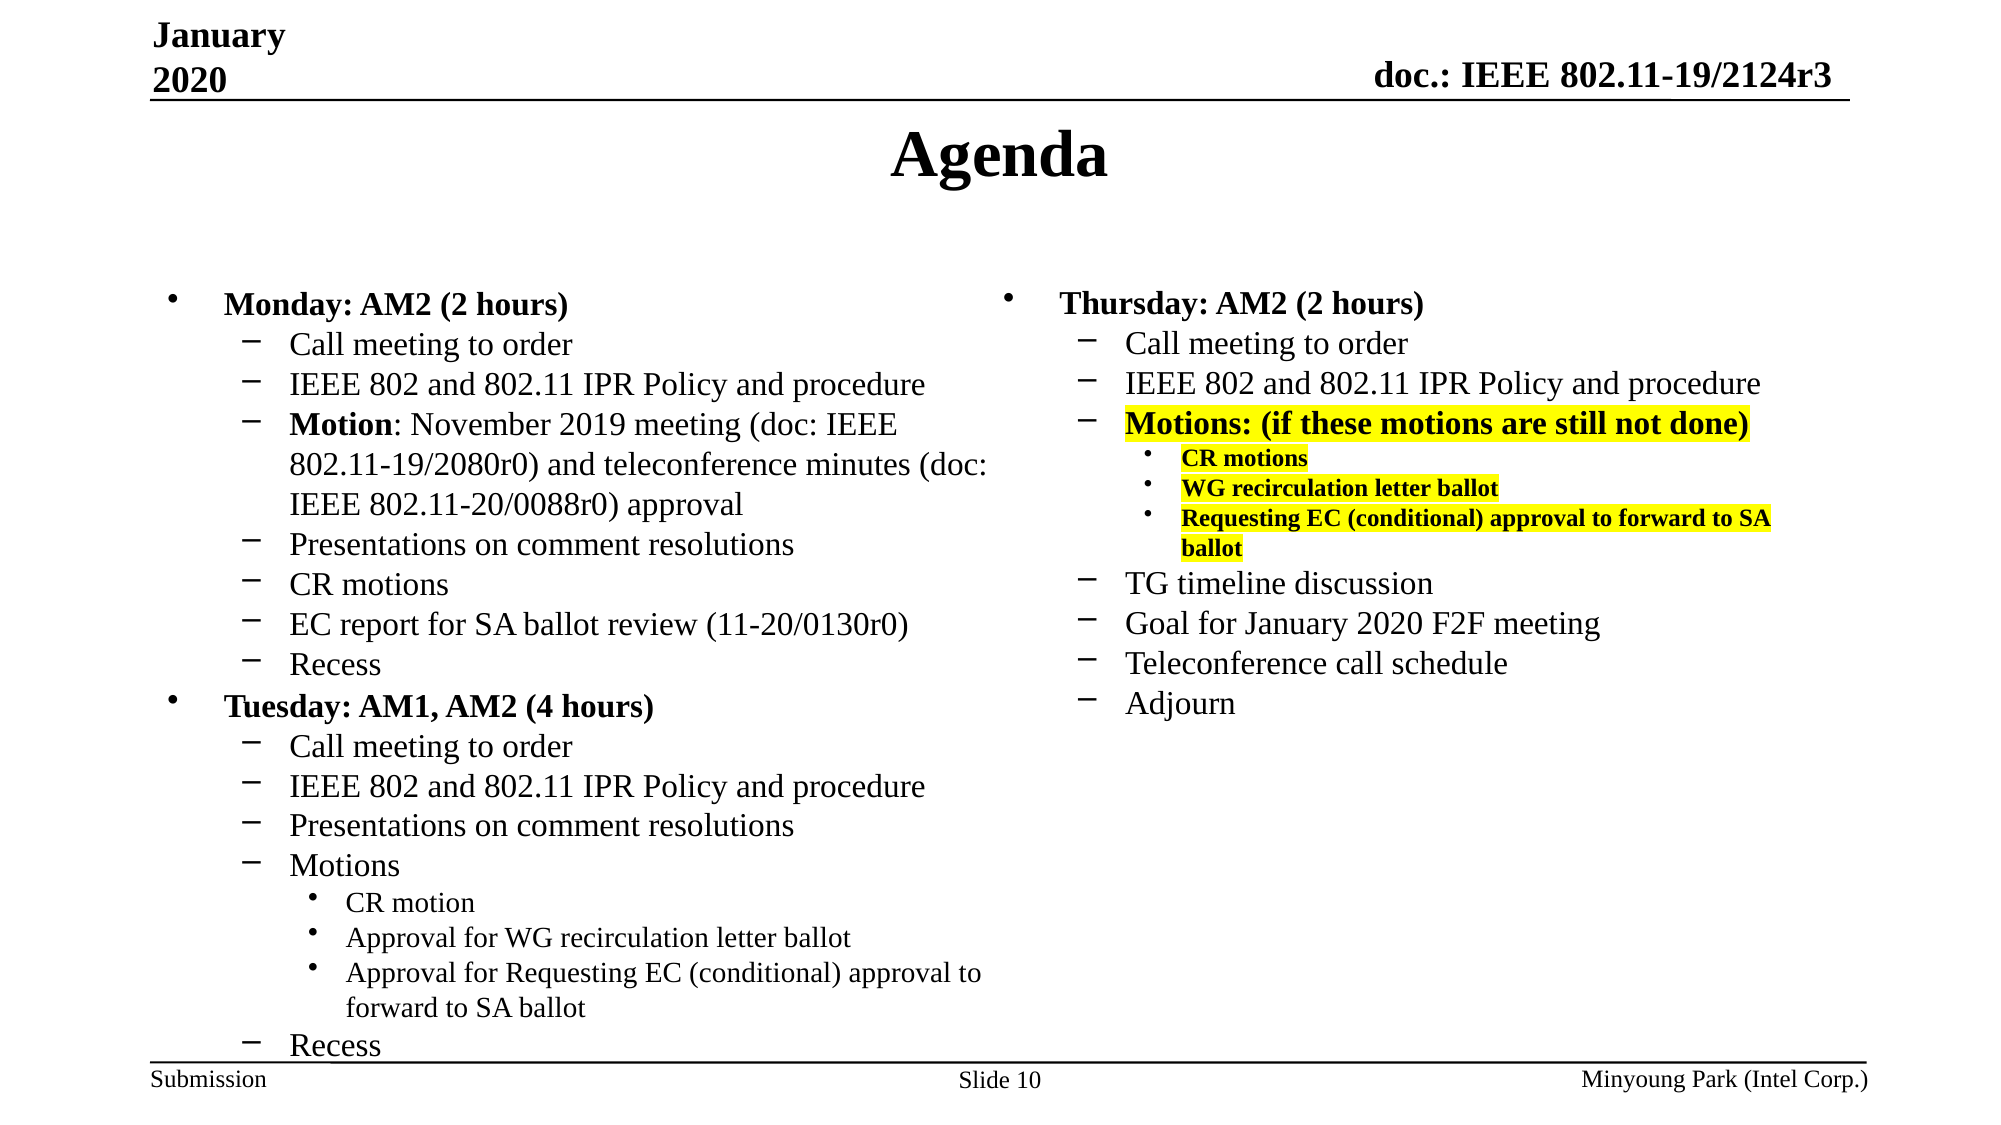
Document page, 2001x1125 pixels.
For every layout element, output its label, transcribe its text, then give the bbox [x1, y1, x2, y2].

footer Minyoung Park (Intel Corp.) [1266, 1061, 1869, 1093]
list Monday: AM2 (2 hours) Call meeting to order IEEE 802 and 802.11 IPR Policy and procedure Motion: November 2019 meeting (doc: IEEE 802.11-19/2080r0) and teleconference minutes (doc: IEEE 802.11-20/0088r0) approval Presentations on comment resolutions CR motions EC report for SA ballot review (11-20/0130r0) Recess Tuesday: AM1, AM2 (4 hours) Call meeting to order IEEE 802 and 802.11 IPR Policy and procedure Presentations on comment resolutions Motions CR motion Approval for WG recirculation letter ballot Approval for Requesting EC (conditional) approval to forward to SA ballot Recess [152, 275, 987, 1064]
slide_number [152, 54, 347, 101]
title Agenda [362, 99, 1638, 200]
slide_number Slide 10 [957, 1063, 1042, 1095]
list Thursday: AM2 (2 hours) Call meeting to order IEEE 802 and 802.11 IPR Policy and procedure Motions: (if these motions are still not done) CR motions WG recirculation letter ballot Requesting EC (conditional) approval to forward to SA ballot TG timeline discussion Goal for January 2020 F2F meeting Teleconference call schedule Adjourn [987, 274, 1838, 1063]
